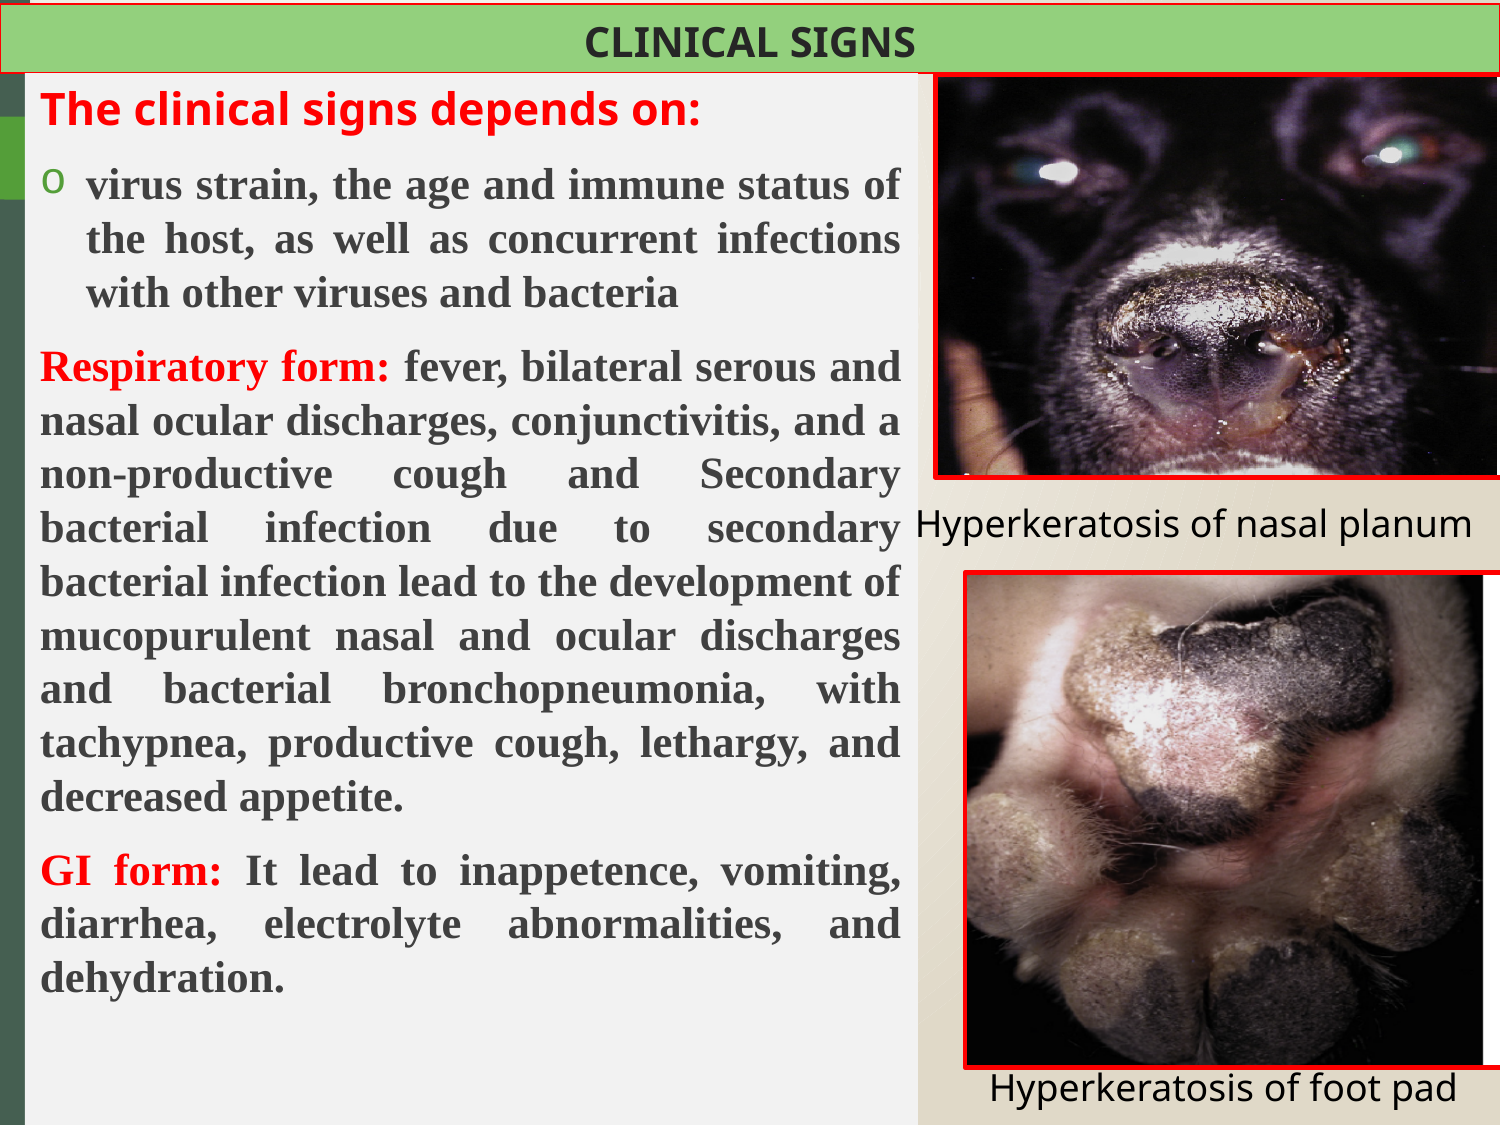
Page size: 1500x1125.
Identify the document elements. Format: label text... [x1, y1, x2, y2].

text_box Hyperkeratosis of foot pad [974, 1073, 1474, 1117]
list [937, 76, 1500, 476]
list The clinical signs depends on: virus strain, the age and immune status of the host, as well as concurrent infections with other viruses and bacteria Respiratory form: fever, bilateral serous and nasal ocular discharges, conjunctivitis, and a non-productive cough and Secondary bacterial infection due to secondary bacterial infection lead to the development of mucopurulent nasal and ocular discharges and bacterial bronchopneumonia, with tachypnea, productive cough, lethargy, and decreased appetite. GI form: It lead to inappetence, vomiting, diarrhea, electrolyte abnormalities, and dehydration. [24, 73, 918, 1125]
title CLINICAL SIGNS [0, 3, 1500, 74]
text_box Hyperkeratosis of nasal planum [899, 492, 1500, 552]
picture [966, 574, 1500, 1066]
